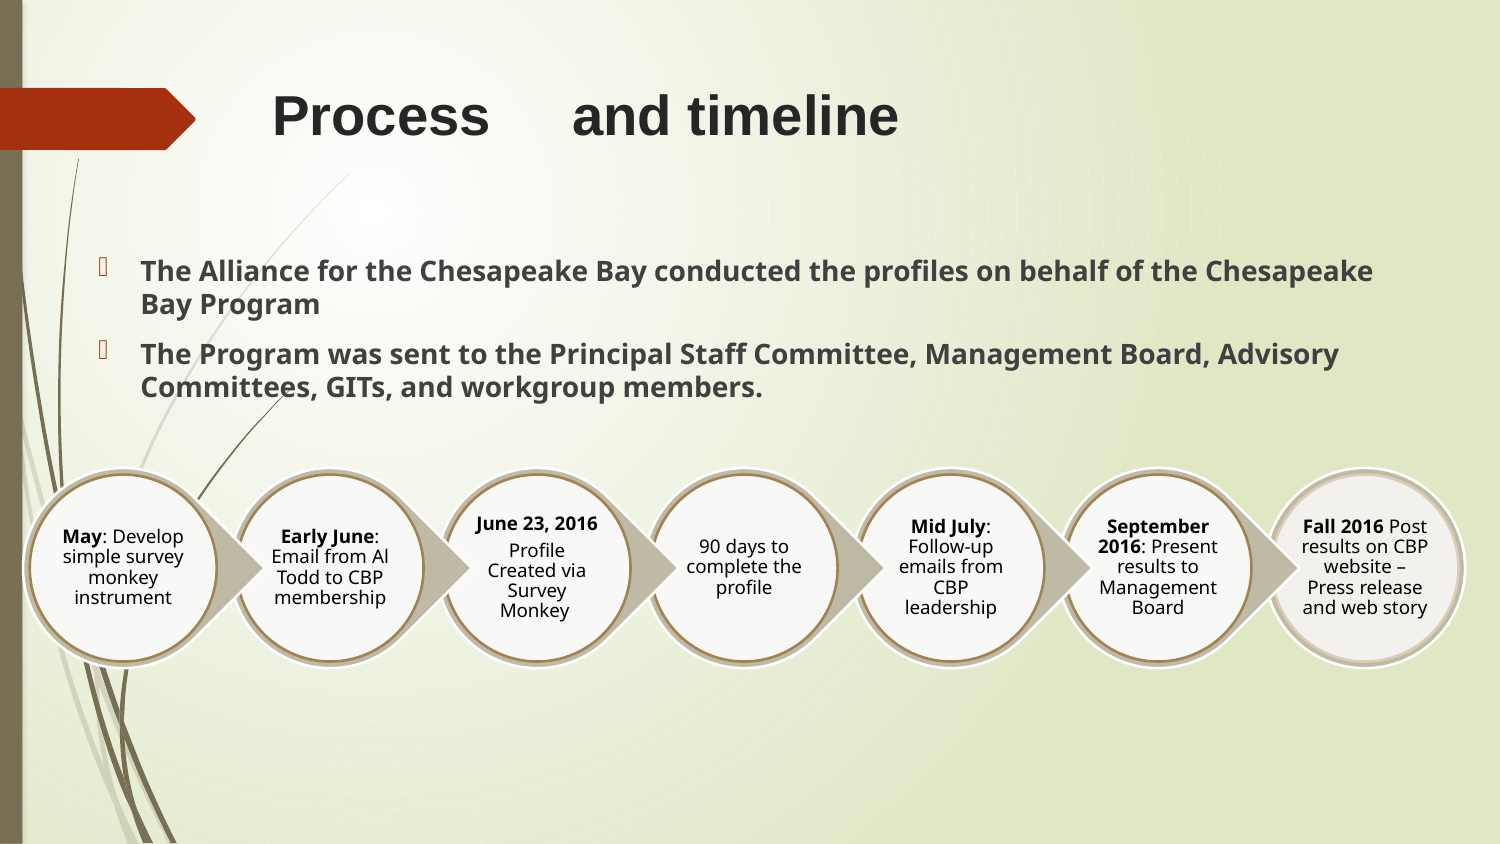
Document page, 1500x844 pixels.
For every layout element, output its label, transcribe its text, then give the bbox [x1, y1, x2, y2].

list The Alliance for the Chesapeake Bay conducted the profiles on behalf of the Chesapeake Bay Program The Program was sent to the Principal Staff Committee, Management Board, Advisory Committees, GITs, and workgroup members. [83, 245, 1407, 357]
title Process and timeline [257, 71, 1500, 191]
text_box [0, 358, 1479, 778]
